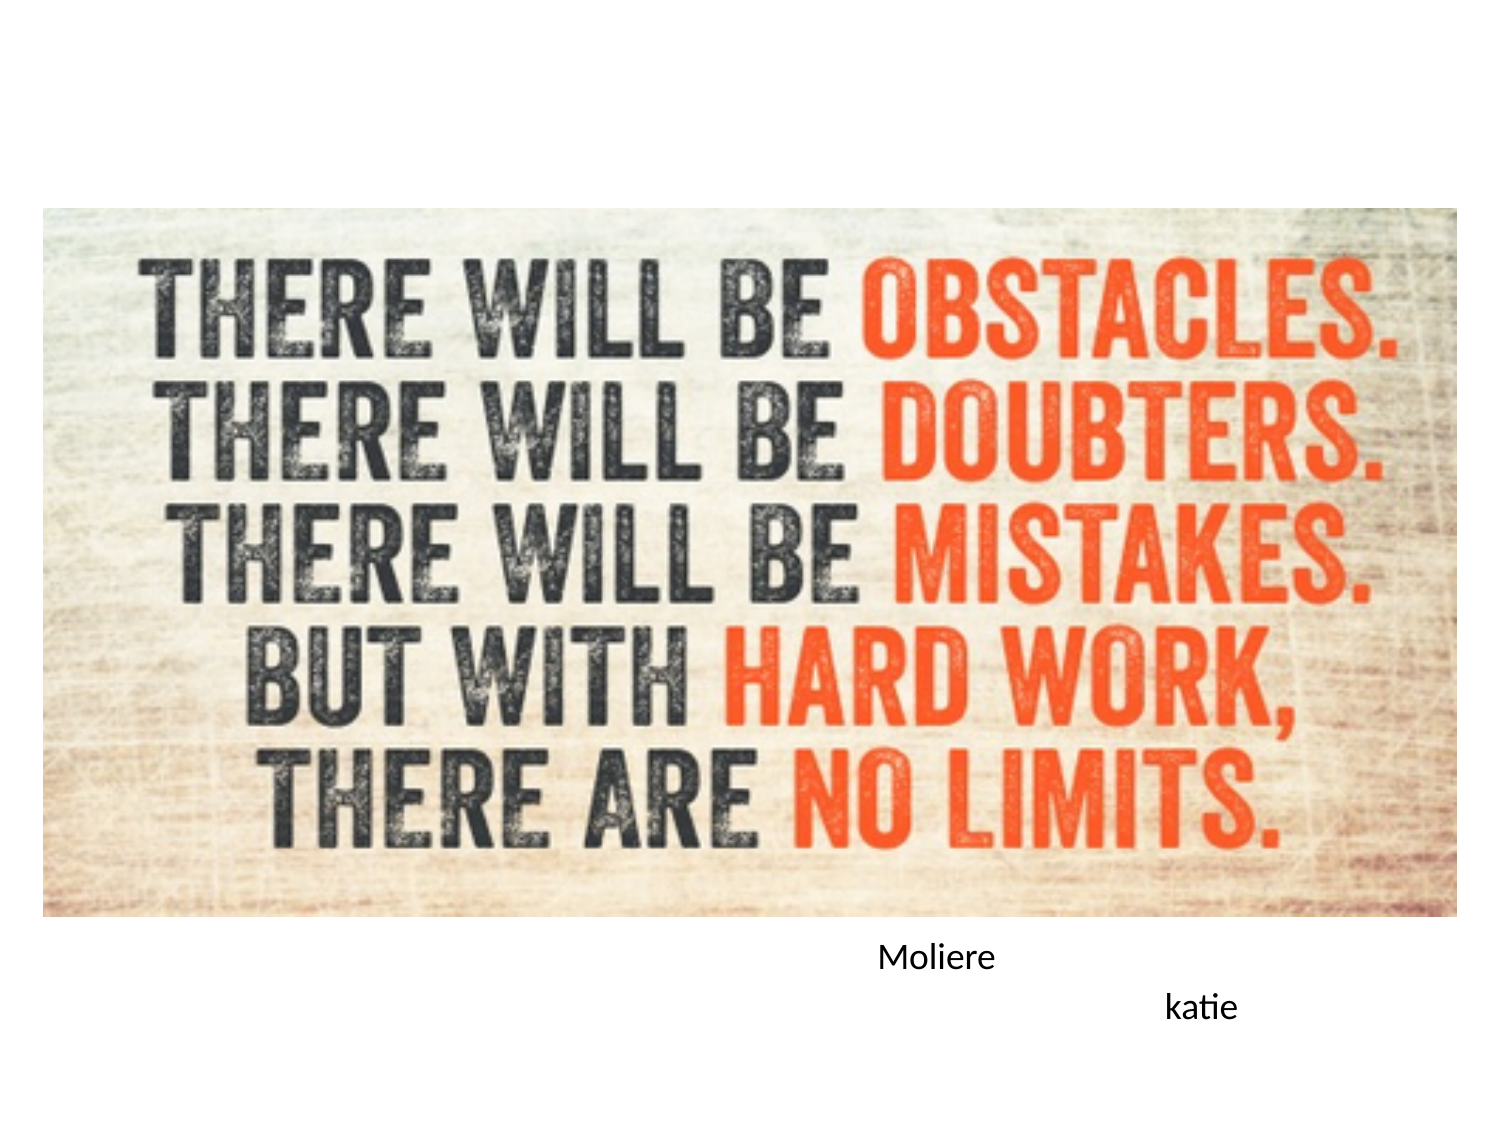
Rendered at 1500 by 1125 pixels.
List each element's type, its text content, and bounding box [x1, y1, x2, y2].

text_box katie [1149, 974, 1425, 1035]
text_box Moliere [862, 924, 1313, 985]
picture [43, 208, 1457, 917]
